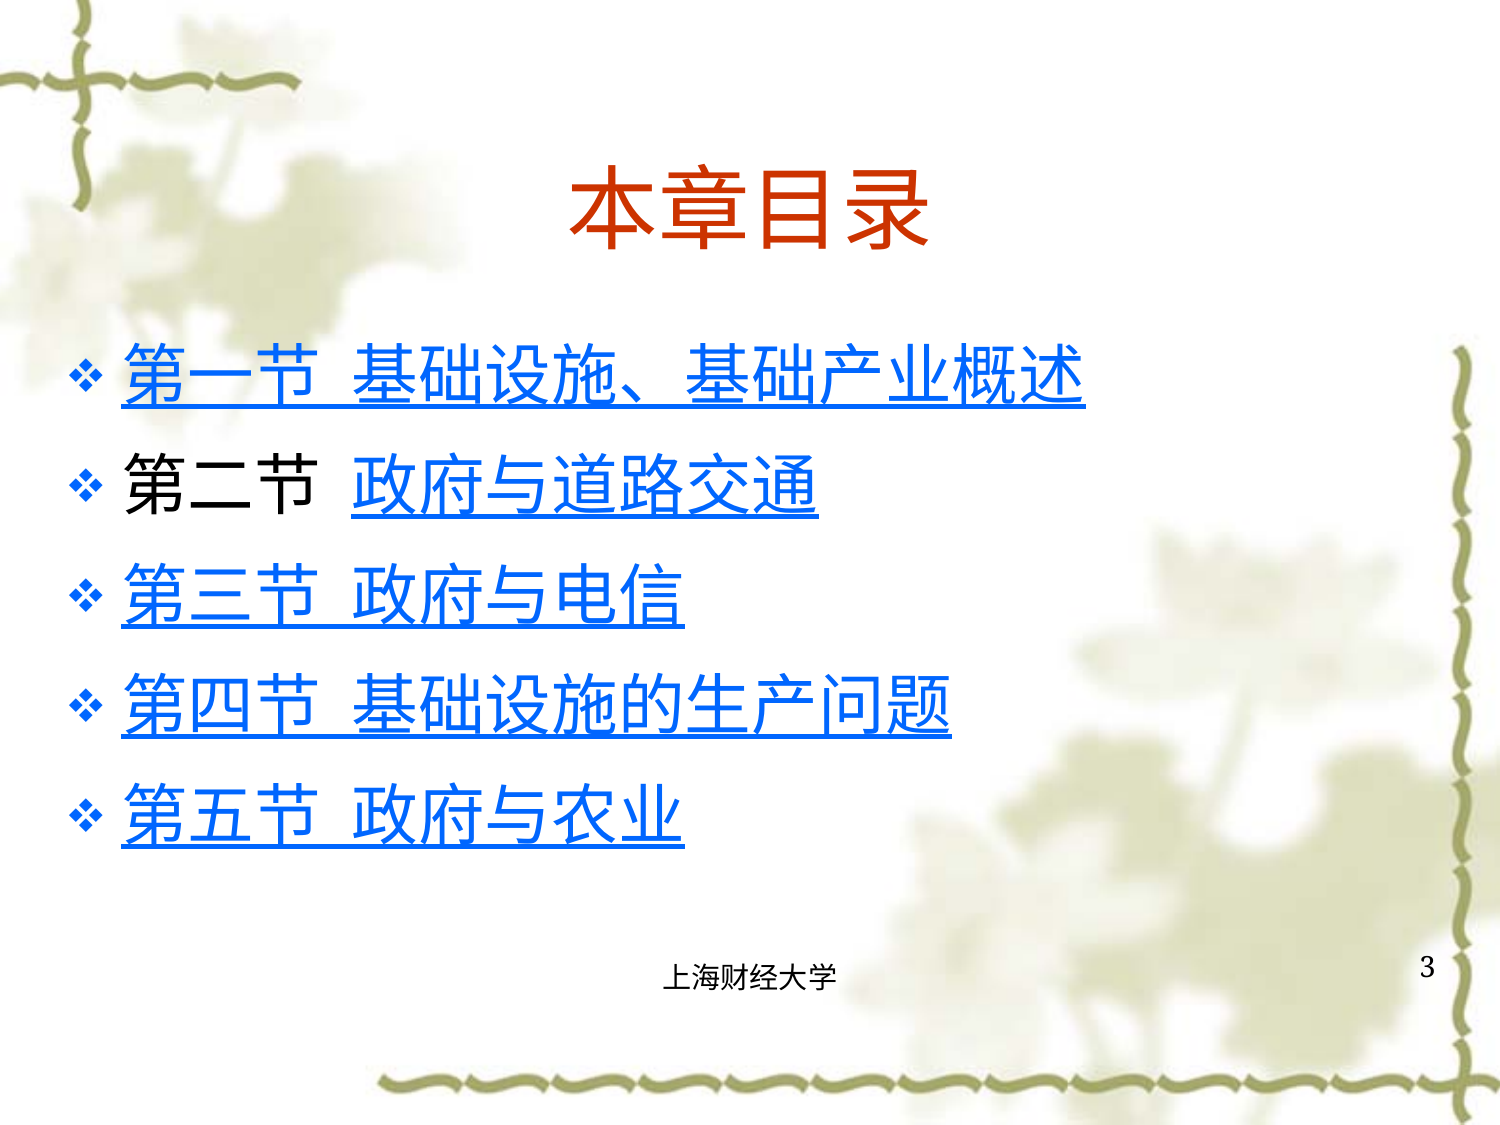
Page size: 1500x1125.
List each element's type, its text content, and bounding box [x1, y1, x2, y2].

slide_number 3 [1074, 940, 1451, 1066]
picture [0, 0, 1500, 1125]
footer 上海财经大学 [512, 952, 988, 1066]
title 本章目录 [49, 112, 1451, 301]
list 第一节 基础设施、基础产业概述 第二节 政府与道路交通 第三节 政府与电信 第四节 基础设施的生产问题 第五节 政府与农业 [49, 324, 1452, 963]
